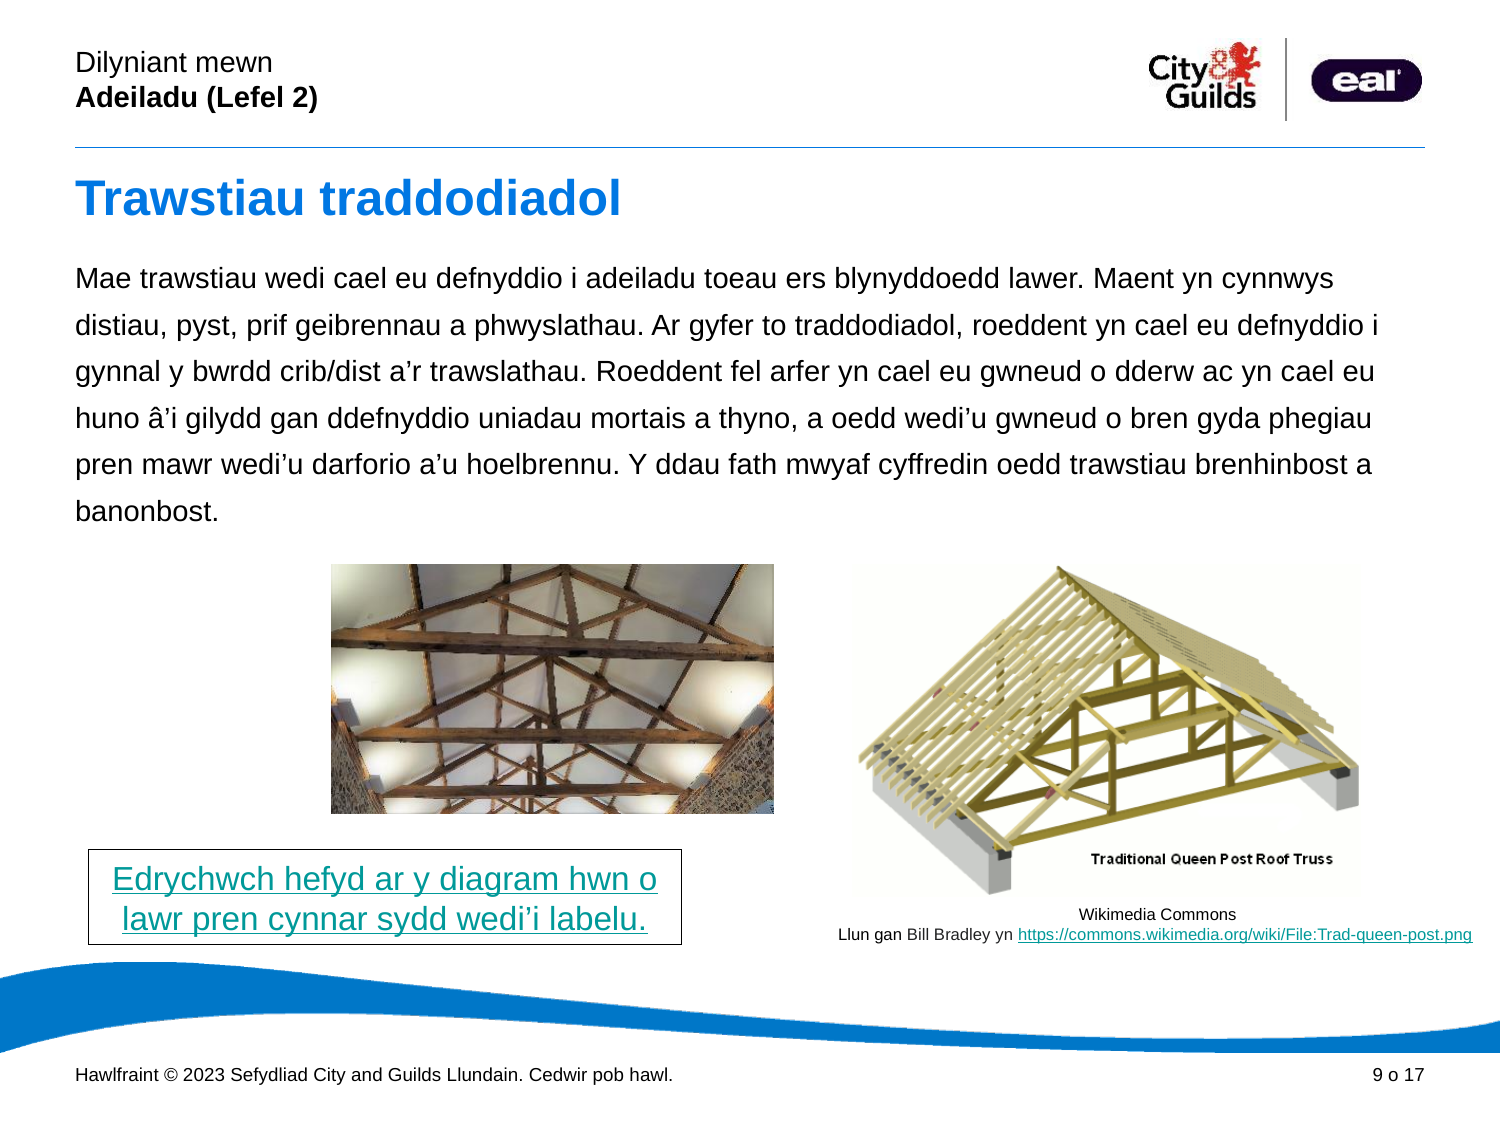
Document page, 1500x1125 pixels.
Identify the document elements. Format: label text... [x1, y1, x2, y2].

title Trawstiau traddodiadol [75, 165, 1425, 229]
picture [0, 962, 1500, 1053]
picture [852, 564, 1361, 897]
list Mae trawstiau wedi cael eu defnyddio i adeiladu toeau ers blynyddoedd lawer. Maent yn cynnwys distiau, pyst, prif geibrennau a phwyslathau. Ar gyfer to traddodiadol, roeddent yn cael eu defnyddio i gynnal y bwrdd crib/dist a’r trawslathau. Roeddent fel arfer yn cael eu gwneud o dderw ac yn cael eu huno â’i gilydd gan ddefnyddio uniadau mortais a thyno, a oedd wedi’u gwneud o bren gyda phegiau pren mawr wedi’u darforio a’u hoelbrennu. Y ddau fath mwyaf cyffredin oedd trawstiau brenhinbost a banonbost. [75, 248, 1388, 953]
picture [331, 564, 775, 814]
text_box Edrychwch hefyd ar y diagram hwn o lawr pren cynnar sydd wedi’i labelu. [88, 849, 682, 945]
text_box Wikimedia Commons Llun gan Bill Bradley yn https://commons.wikimedia.org/wiki/File:Trad-queen-post.png [695, 896, 1500, 952]
picture [1149, 38, 1422, 121]
